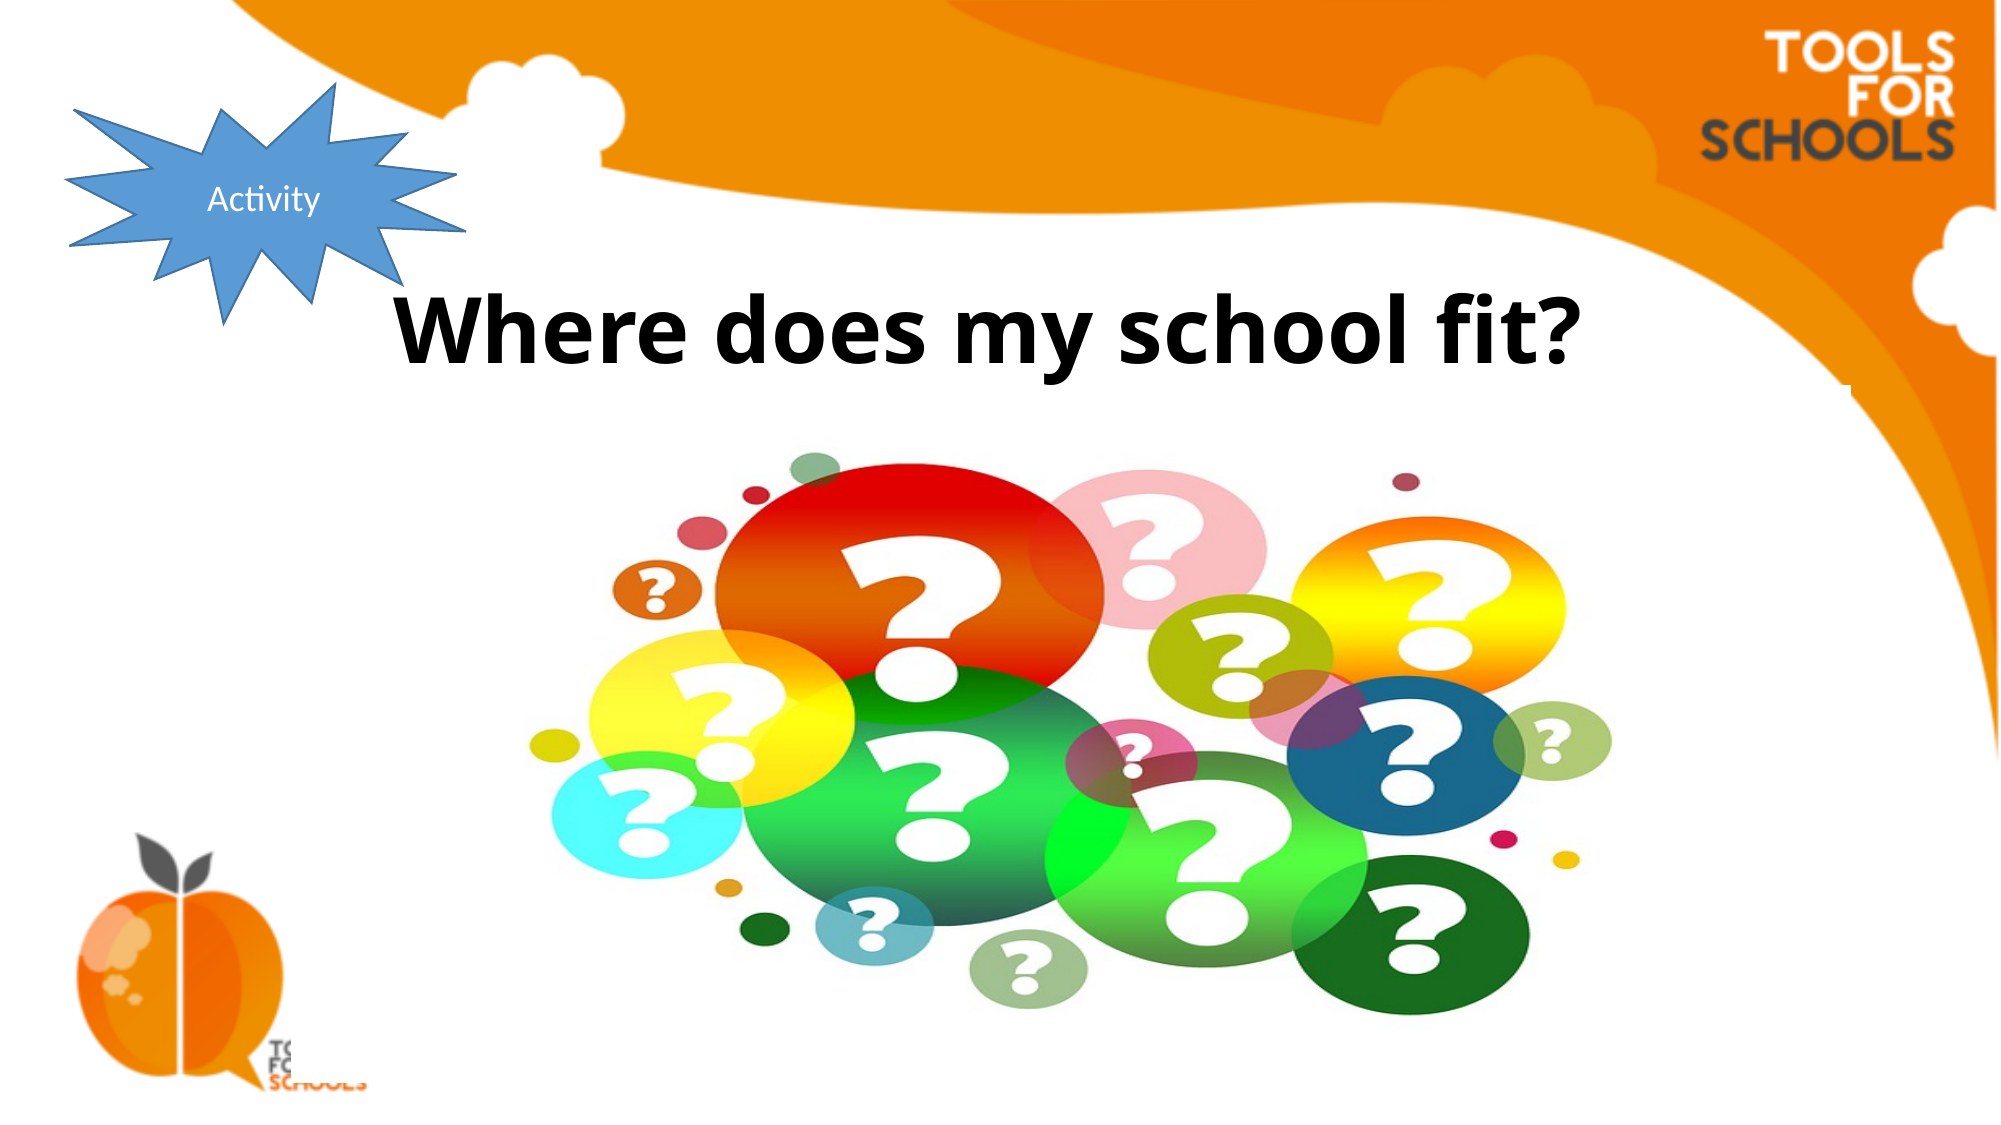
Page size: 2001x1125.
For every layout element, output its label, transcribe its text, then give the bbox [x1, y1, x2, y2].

picture [0, 0, 2001, 1125]
title Where does my school fit? [125, 224, 1851, 443]
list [291, 385, 1851, 1083]
text_box Activity [63, 81, 467, 327]
